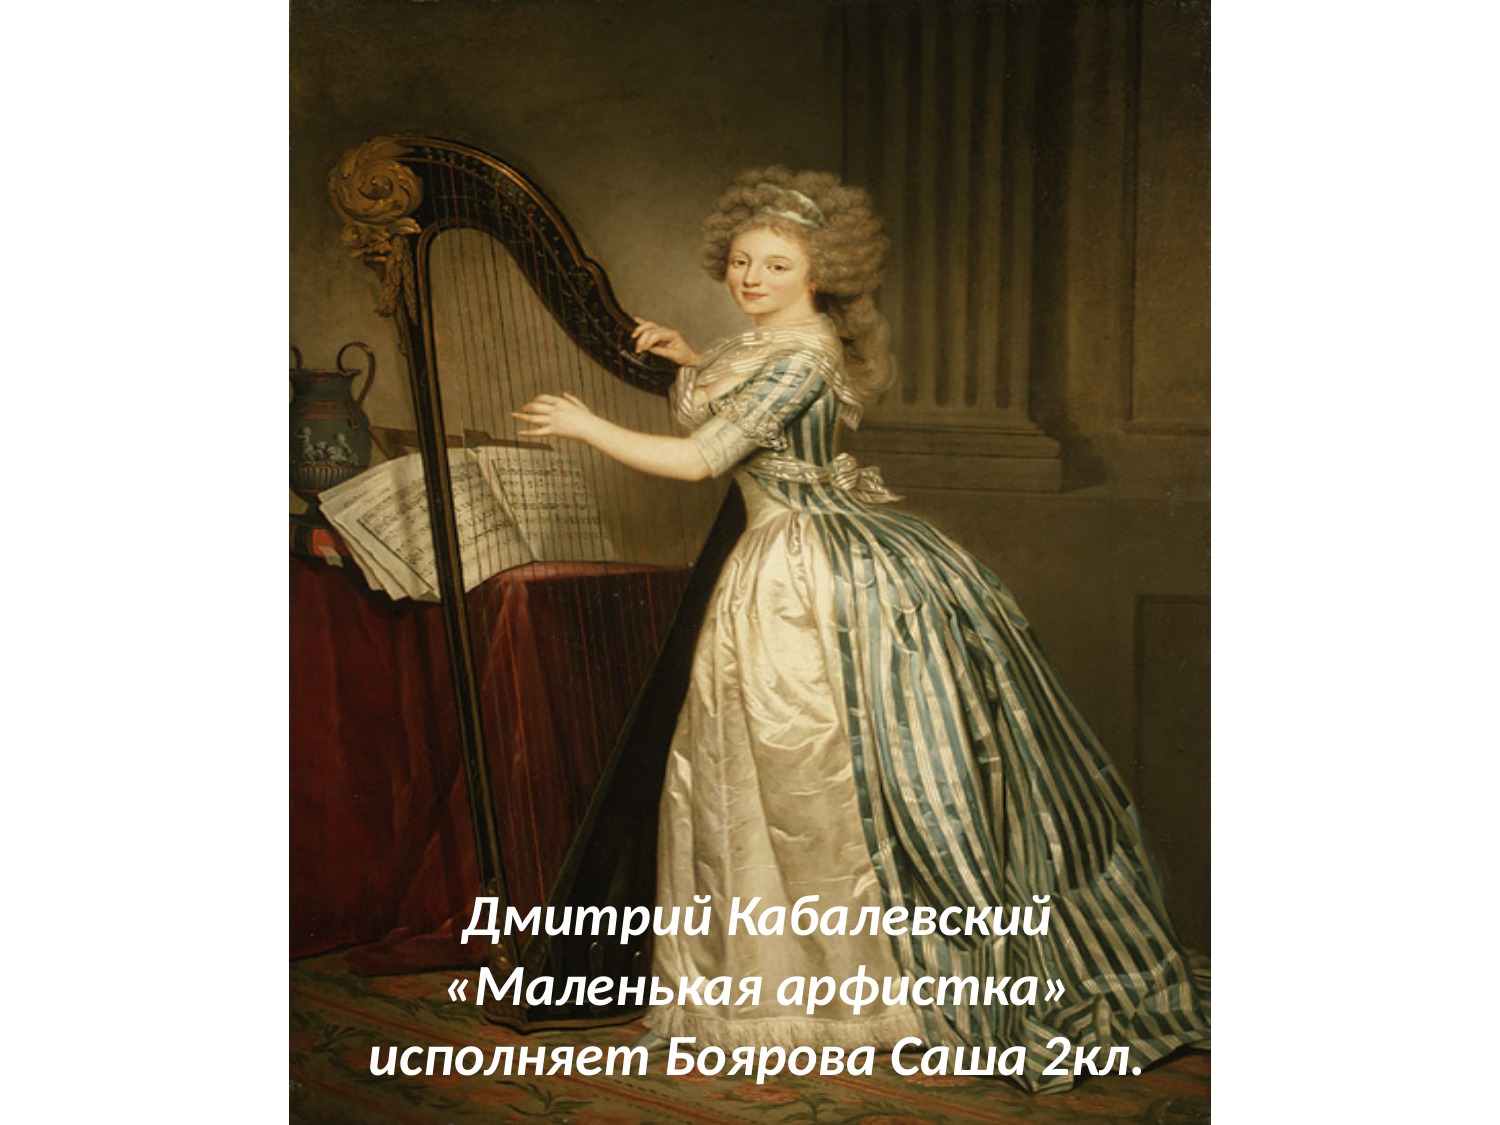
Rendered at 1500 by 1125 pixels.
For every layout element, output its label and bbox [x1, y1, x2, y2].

picture [288, 0, 1211, 1125]
